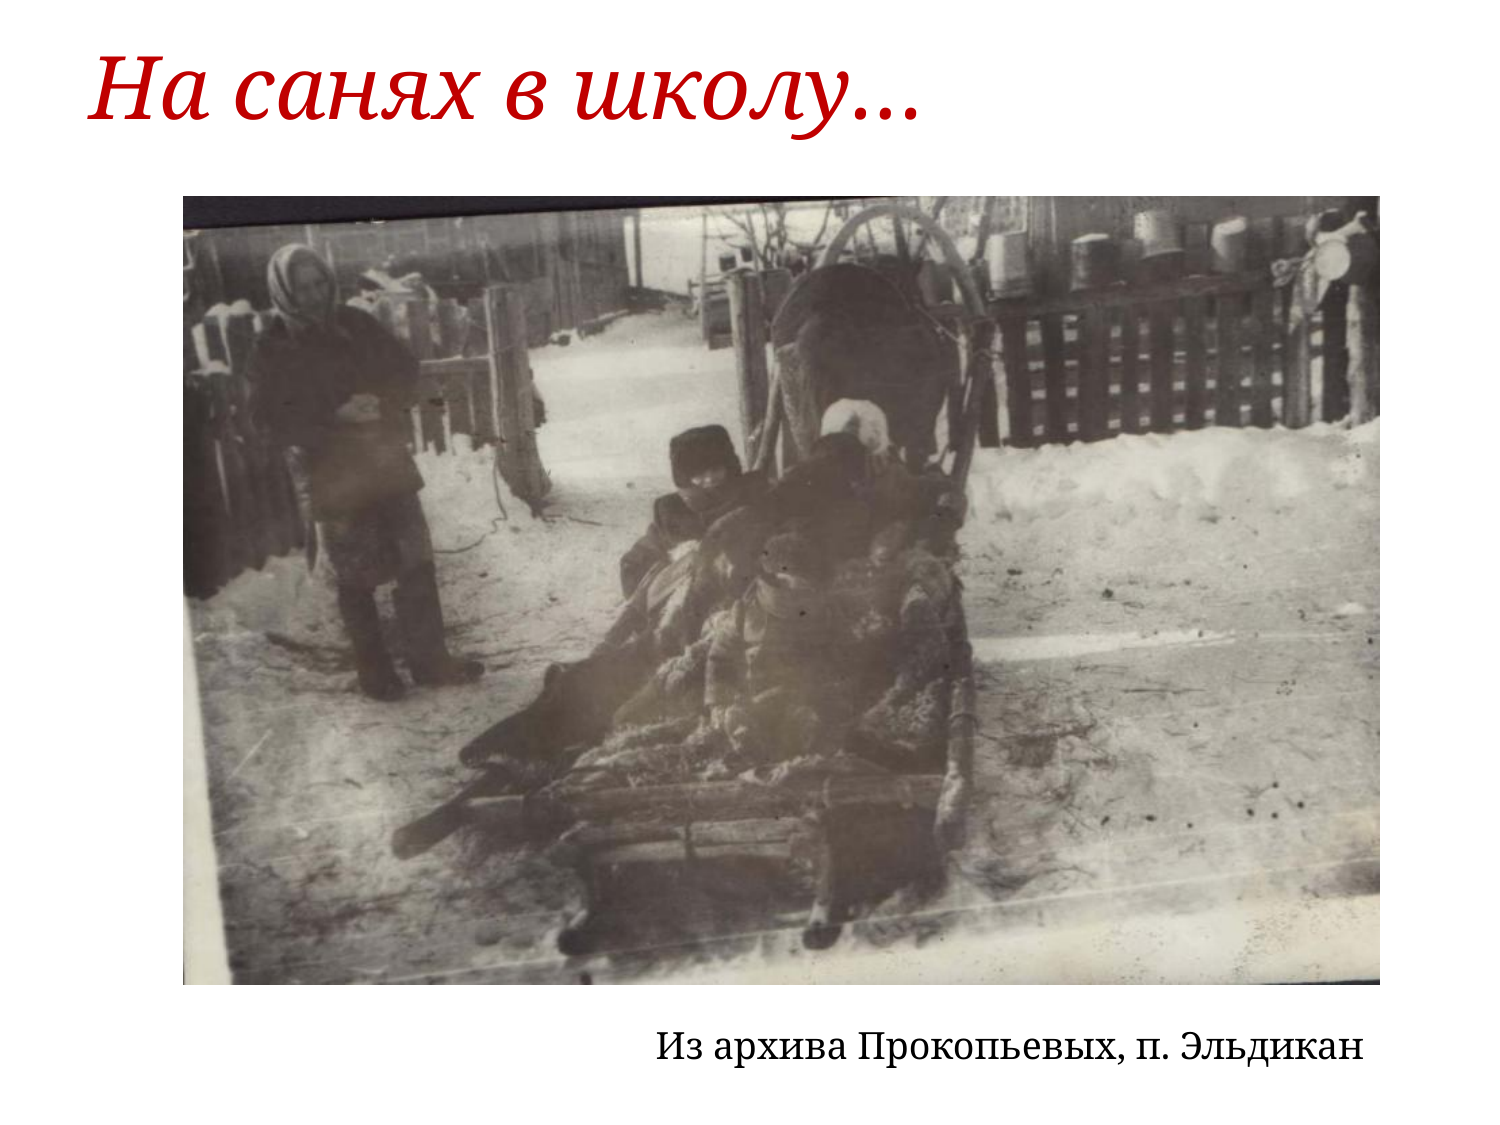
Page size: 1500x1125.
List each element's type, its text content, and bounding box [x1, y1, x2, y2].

text_box Из архива Прокопьевых, п. Эльдикан [416, 1014, 1380, 1075]
title На санях в школу… [75, 24, 1425, 153]
picture [182, 195, 1380, 985]
